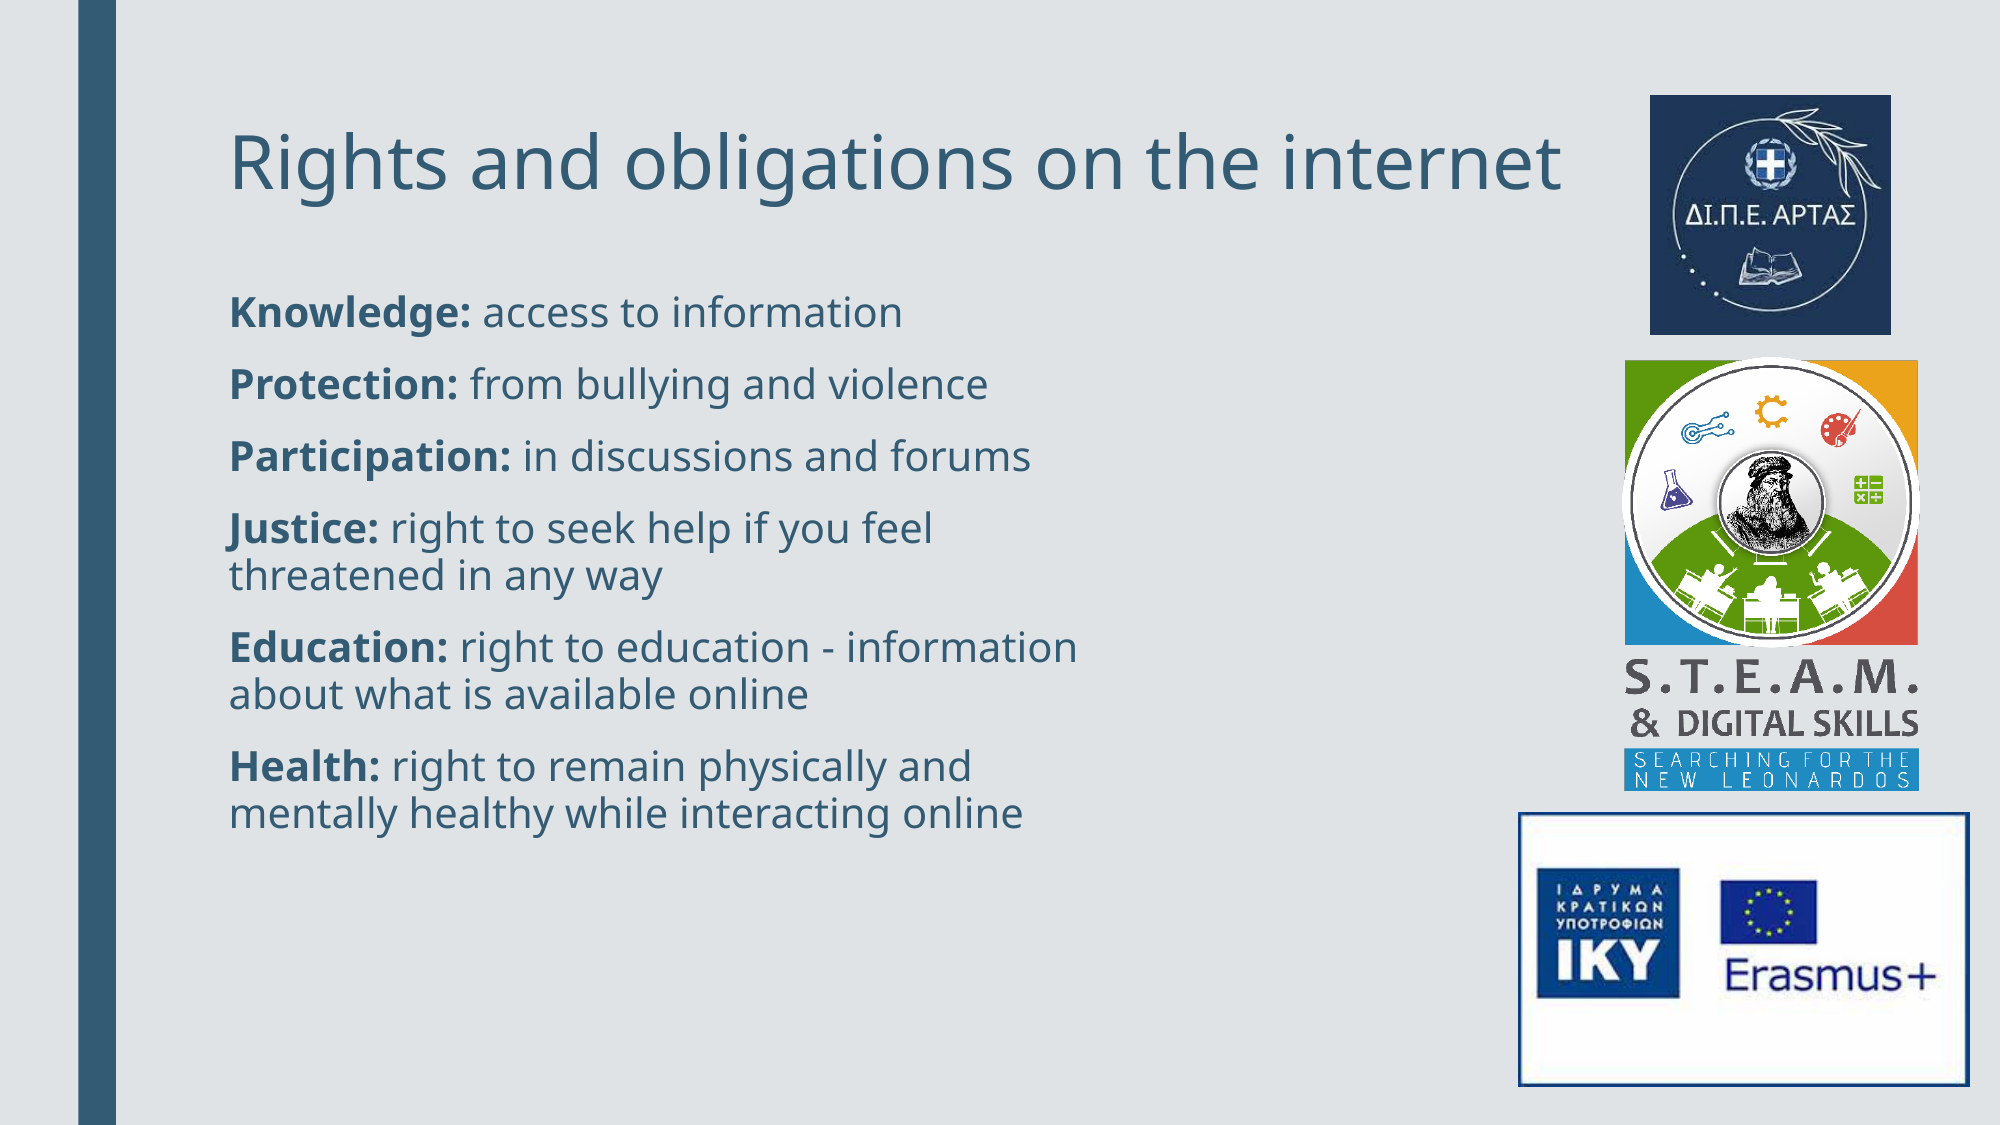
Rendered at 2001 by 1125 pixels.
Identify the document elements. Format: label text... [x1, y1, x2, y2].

title Rights and obligations on the internet [213, 77, 1651, 198]
list Knowledge: access to information Protection: from bullying and violence Participation: in discussions and forums Justice: right to seek help if you feel threatened in any way Education: right to education - information about what is available online Health: right to remain physically and mentally healthy while interacting online [213, 282, 1149, 886]
picture [1622, 357, 1920, 791]
picture [1650, 95, 1891, 335]
picture [1518, 812, 1970, 1087]
